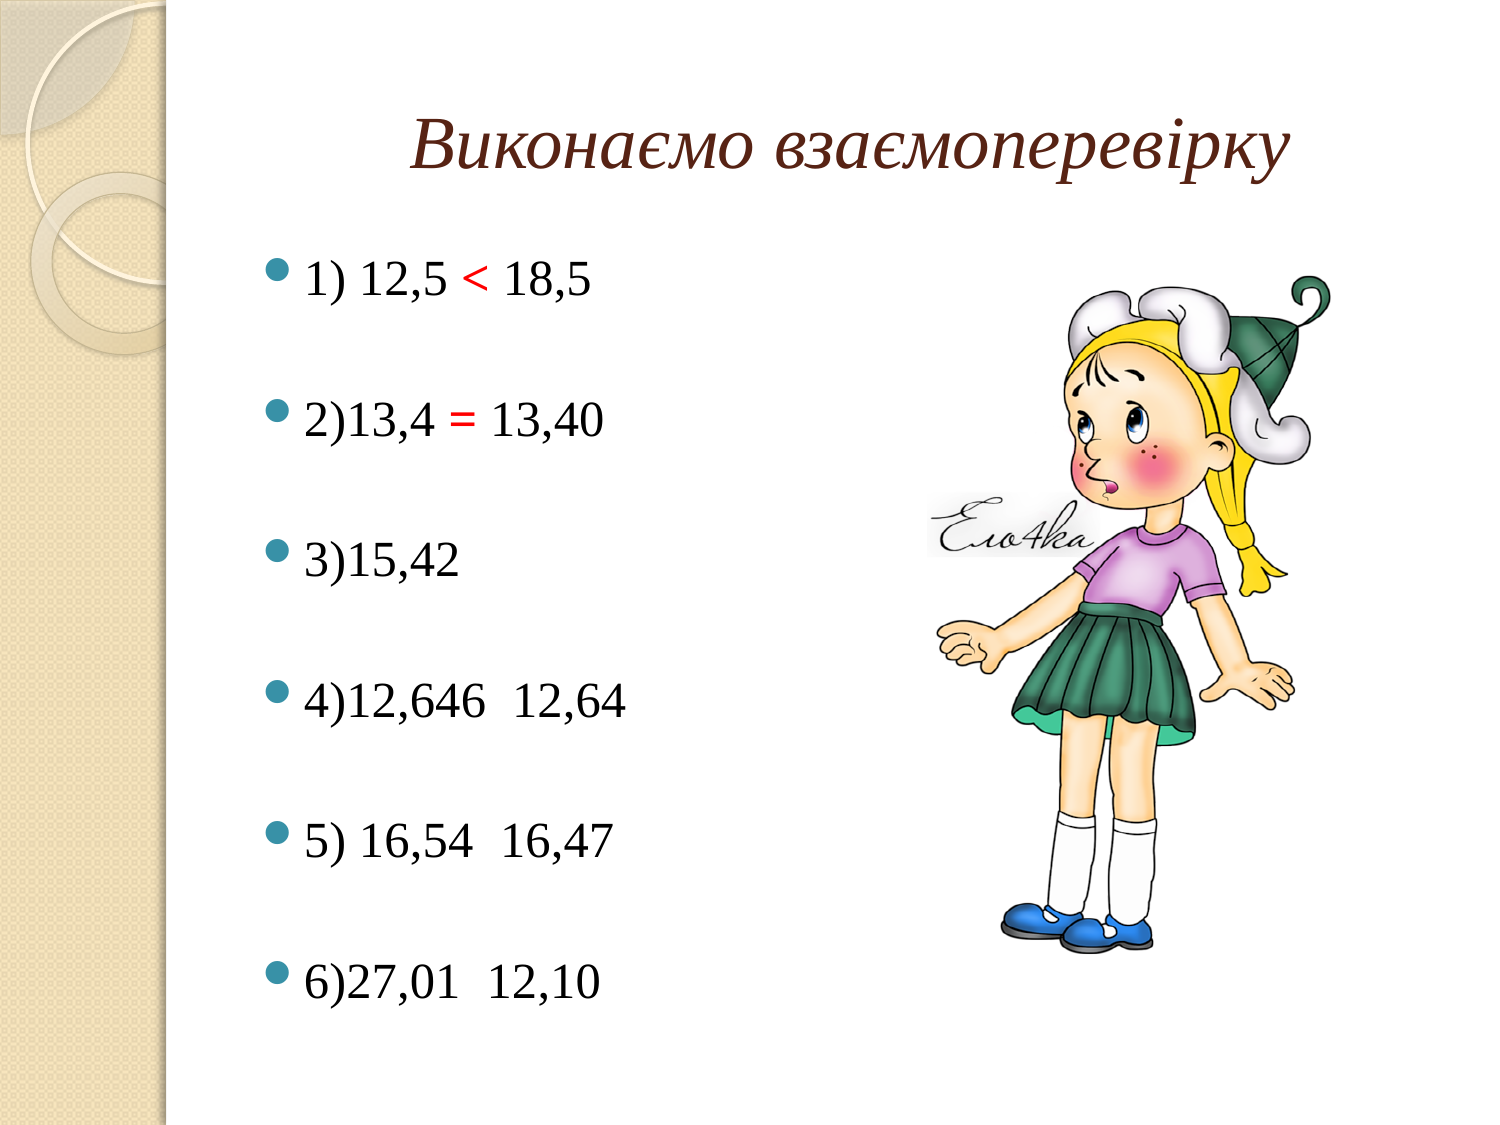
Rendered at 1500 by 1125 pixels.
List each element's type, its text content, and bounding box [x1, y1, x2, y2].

title Виконаємо взаємоперевірку [235, 45, 1466, 233]
picture [926, 266, 1352, 970]
